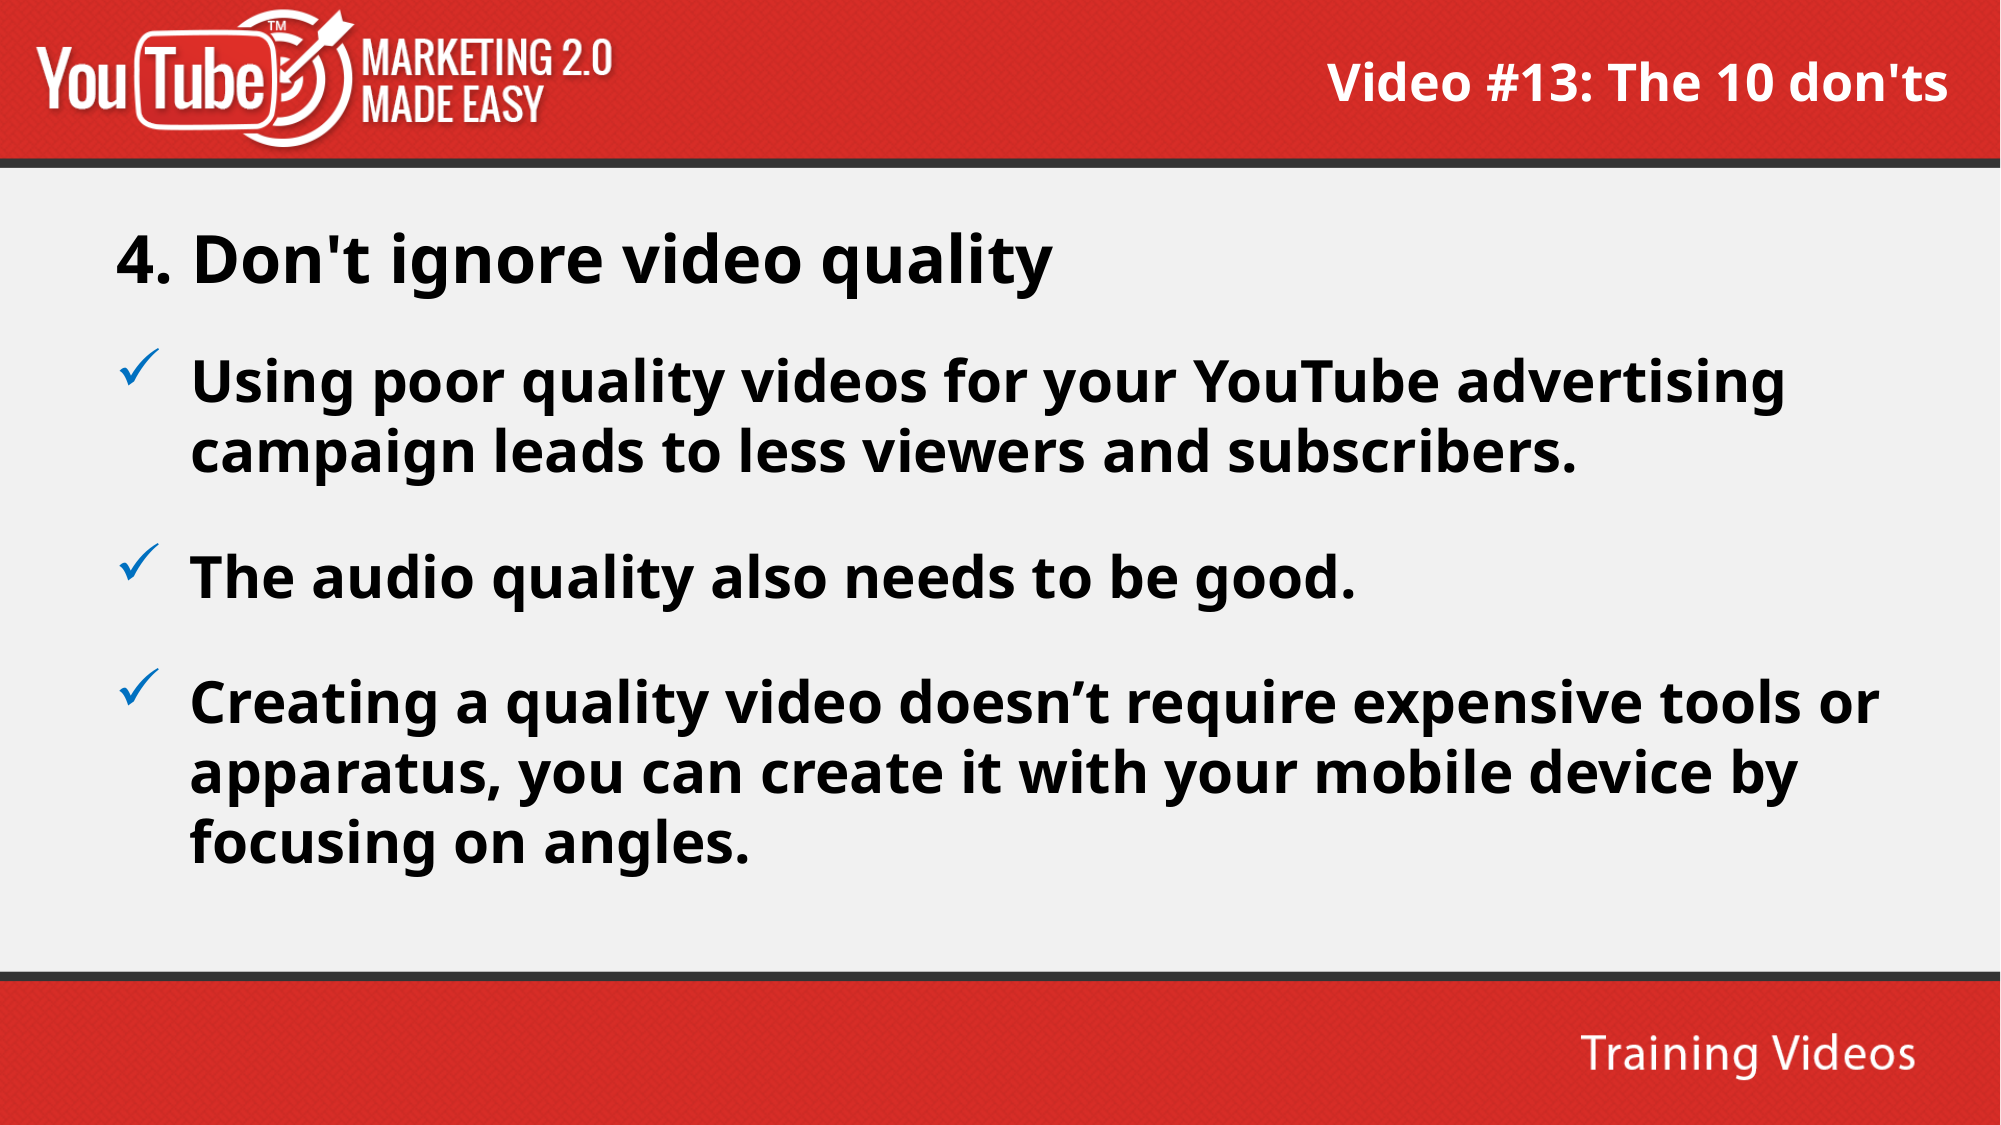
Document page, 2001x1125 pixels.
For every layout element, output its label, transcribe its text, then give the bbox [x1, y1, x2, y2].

picture [0, 0, 2001, 1125]
text_box Using poor quality videos for your YouTube advertising campaign leads to less viewers and subscribers. [100, 336, 1967, 492]
text_box 4. Don't ignore video quality [84, 209, 1922, 305]
text_box Video #13: The 10 don'ts [899, 41, 1979, 119]
text_box The audio quality also needs to be good. [100, 532, 1953, 618]
text_box Creating a quality video doesn’t require expensive tools or apparatus, you can create it with your mobile device by focusing on angles. [100, 657, 1953, 883]
